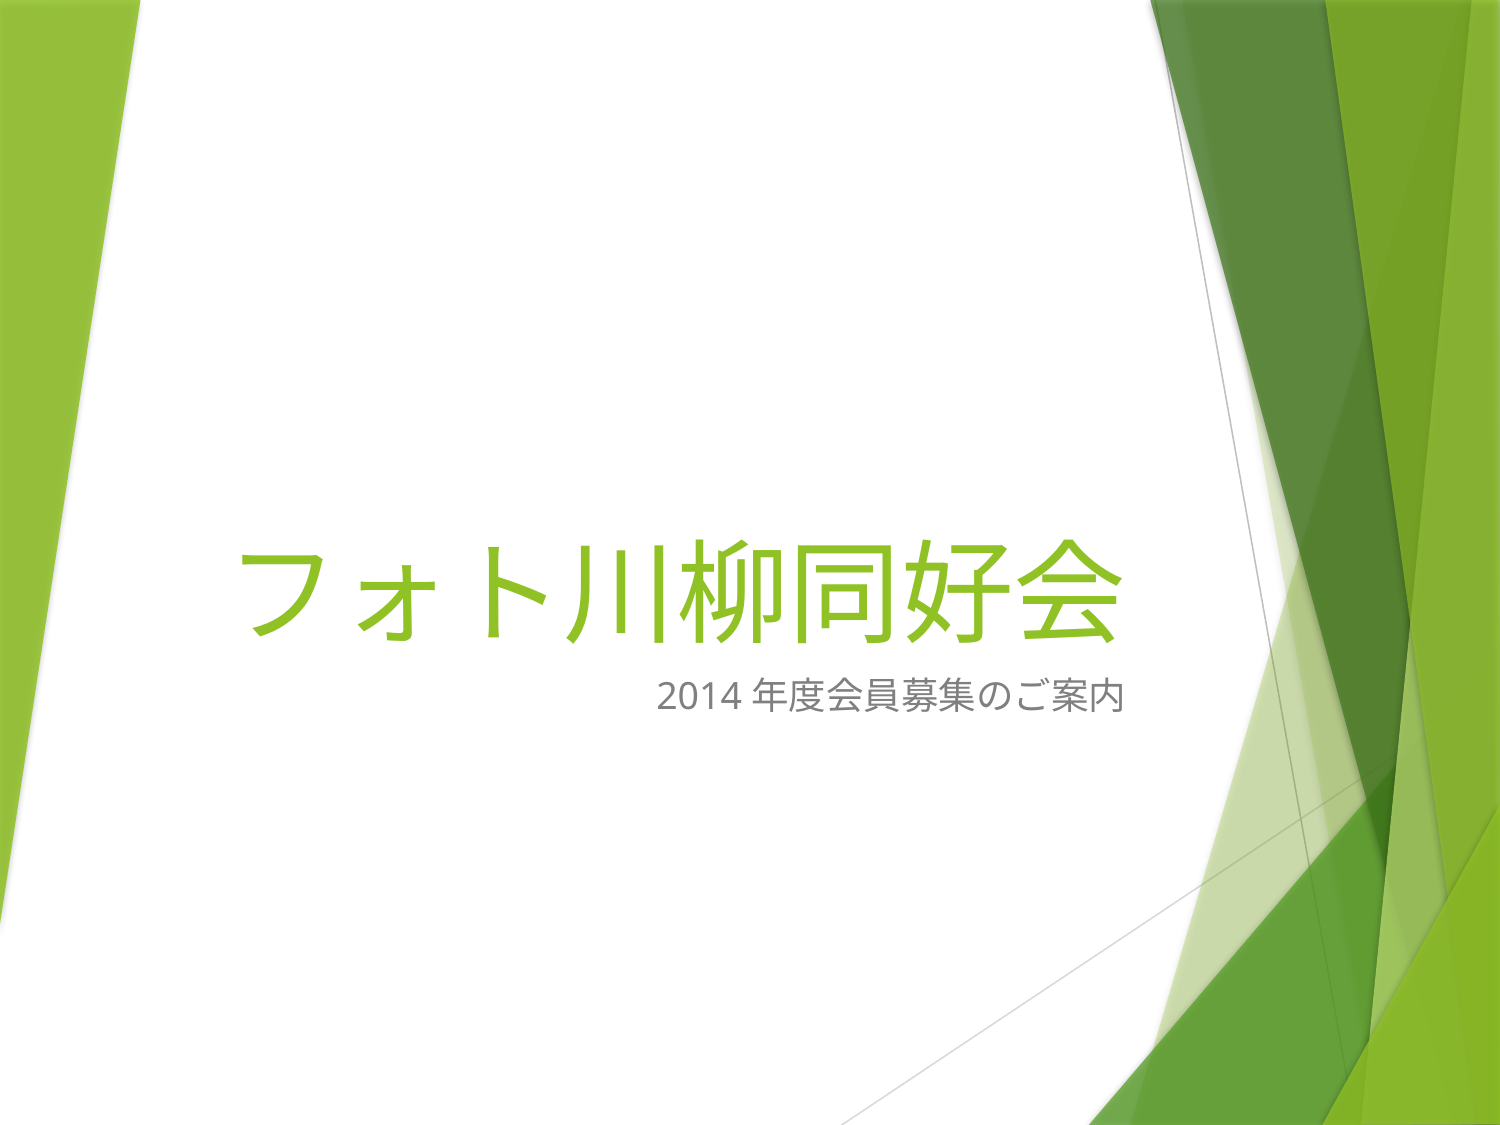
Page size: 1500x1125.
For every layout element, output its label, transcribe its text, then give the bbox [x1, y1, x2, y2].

subtitle 2014年度会員募集のご案内 [185, 664, 1142, 845]
title フォト川柳同好会 [185, 394, 1142, 664]
